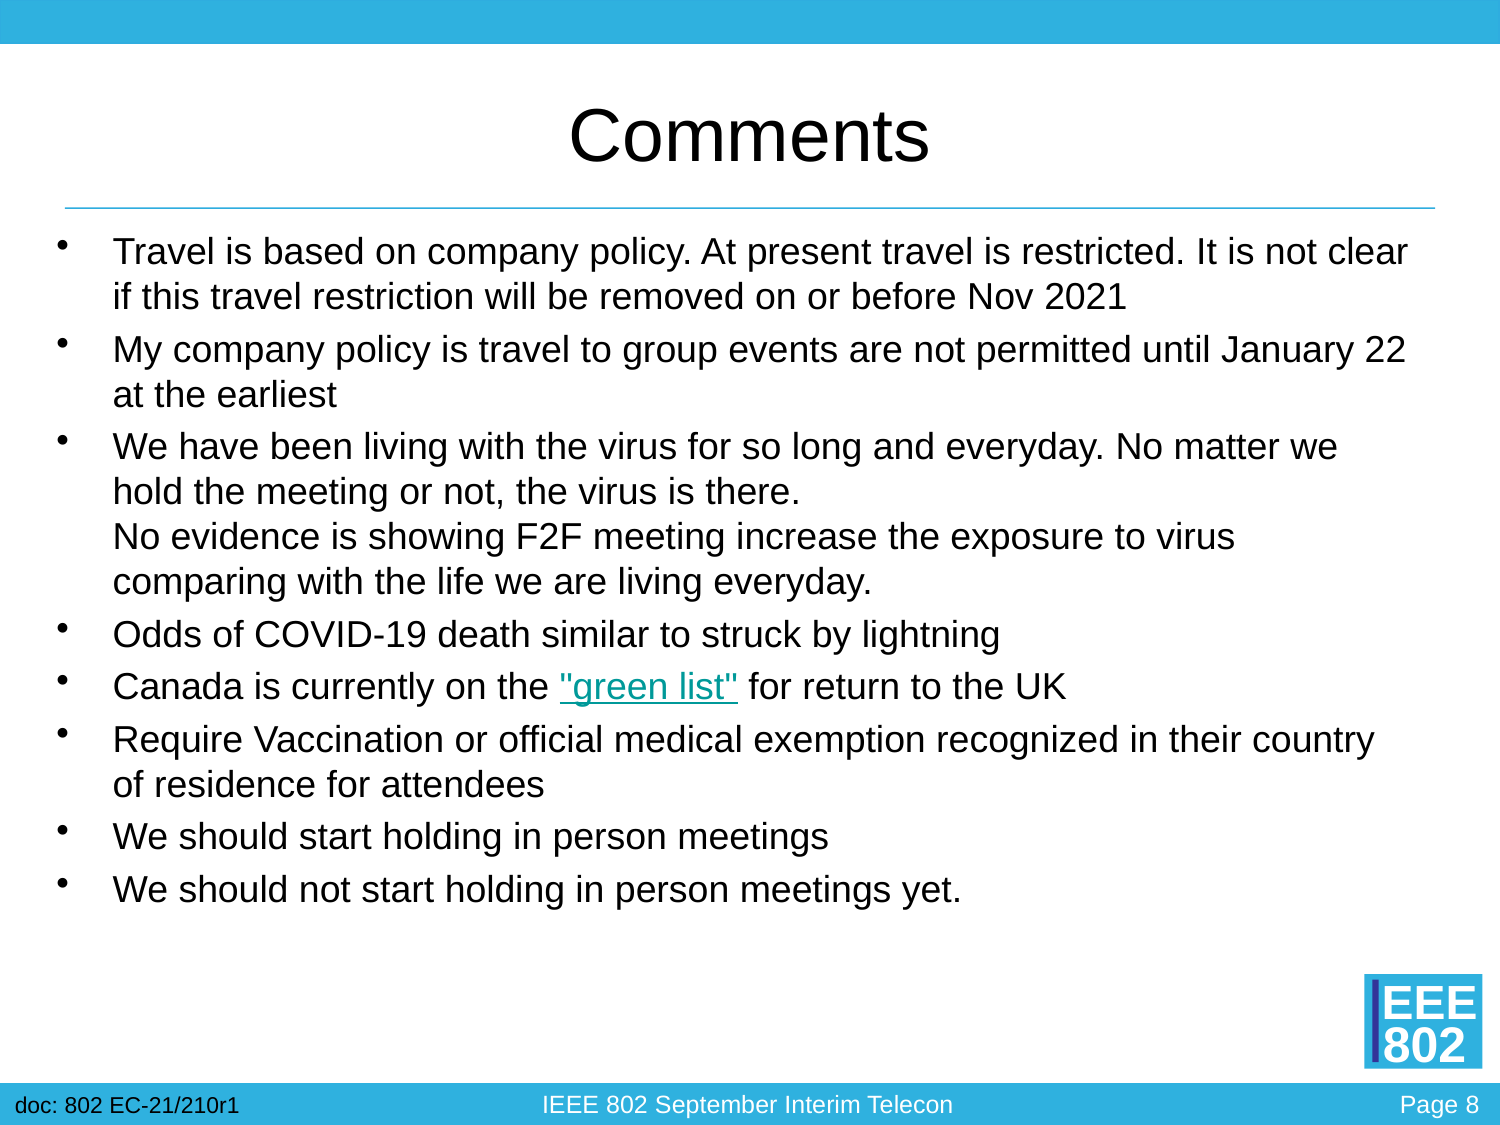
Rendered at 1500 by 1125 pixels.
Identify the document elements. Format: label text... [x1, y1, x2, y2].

title Comments [75, 66, 1425, 197]
list Travel is based on company policy. At present travel is restricted. It is not clear if this travel restriction will be removed on or before Nov 2021 My company policy is travel to group events are not permitted until January 22 at the earliest We have been living with the virus for so long and everyday. No matter we hold the meeting or not, the virus is there. No evidence is showing F2F meeting increase the exposure to virus comparing with the life we are living everyday. Odds of COVID-19 death similar to struck by lightning Canada is currently on the "green list" for return to the UK Require Vaccination or official medical exemption recognized in their country of residence for attendees We should start holding in person meetings We should not start holding in person meetings yet. [41, 220, 1425, 1059]
